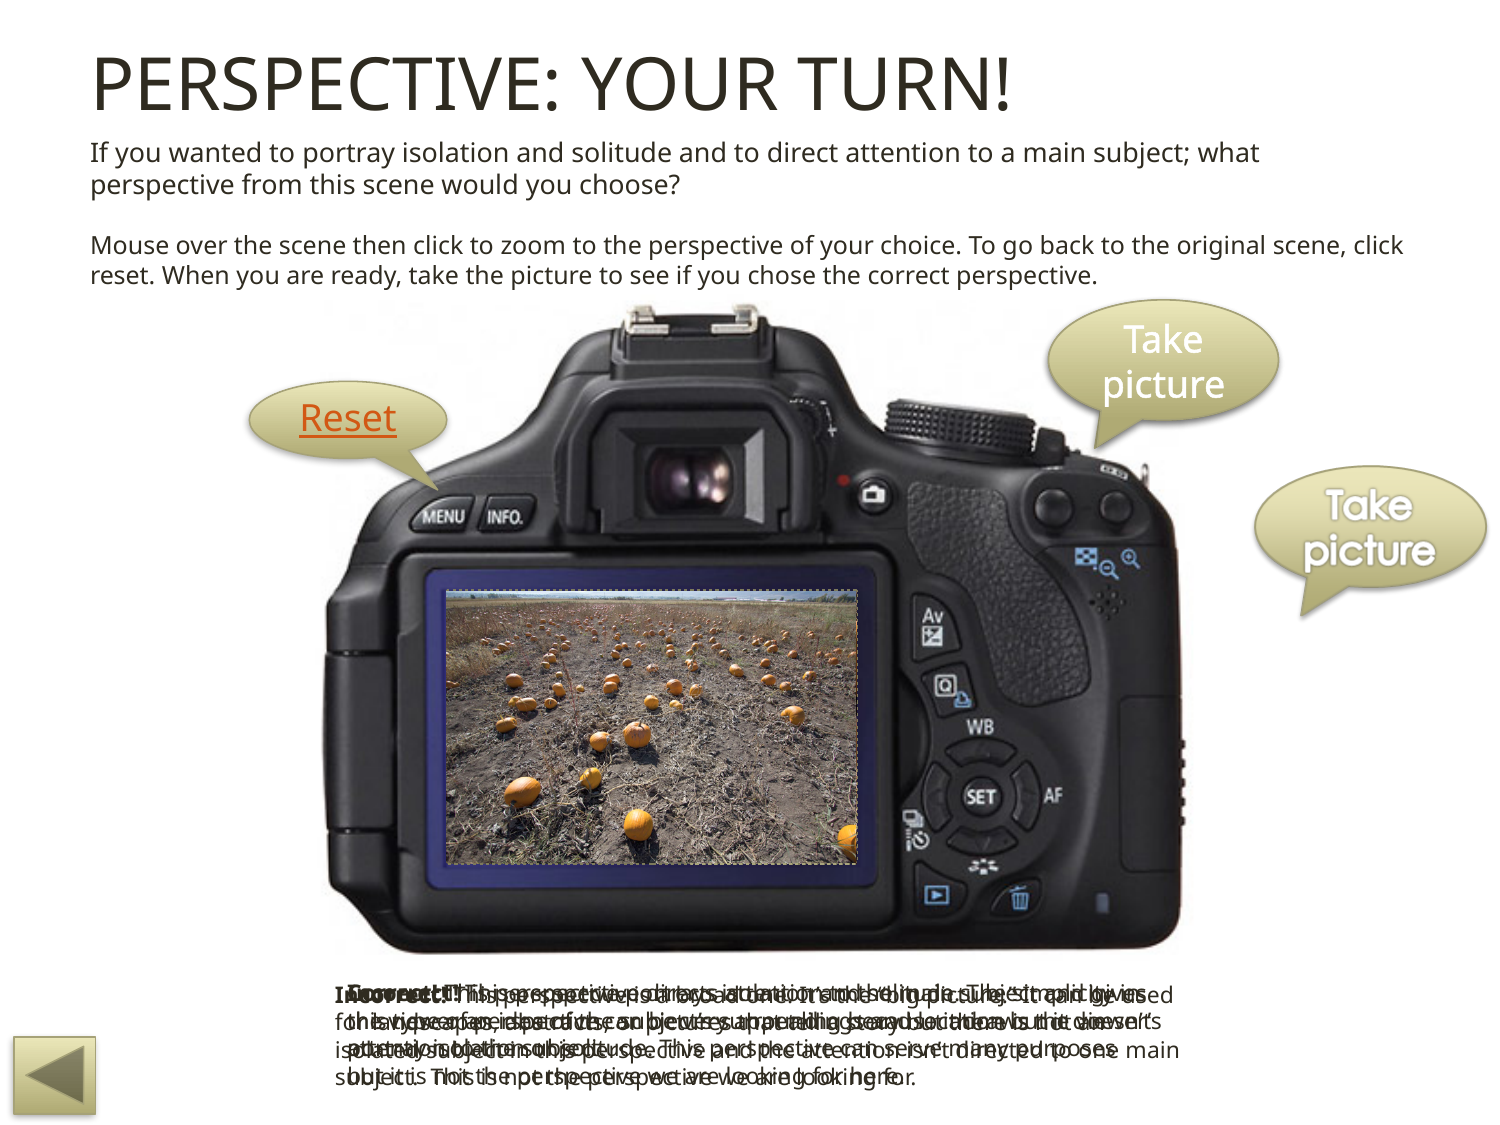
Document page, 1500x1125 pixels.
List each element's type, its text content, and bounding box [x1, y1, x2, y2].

text_box Incorrect! This perspective is a broad one. It’s the “big picture.” It can be used for landscapes, abstracts, or pictures that tell a story but there is not an isolated subject in this perspective and the attention isn’t directed to one main subject. This is not the perspective we are looking for. [319, 1013, 1198, 1098]
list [249, 271, 1248, 1004]
list Mouse over the scene then click to zoom to the perspective of your choice. To go back to the original scene, click reset. When you are ready, take the picture to see if you chose the correct perspective. [75, 209, 1425, 298]
picture [1247, 462, 1494, 628]
list If you wanted to portray isolation and solitude and to direct attention to a main subject; what perspective from this scene would you choose? [75, 127, 1425, 208]
title PERSPECTIVE: YOUR TURN! [75, 28, 1258, 127]
text_box Take picture [1252, 320, 1280, 400]
picture [446, 590, 857, 865]
